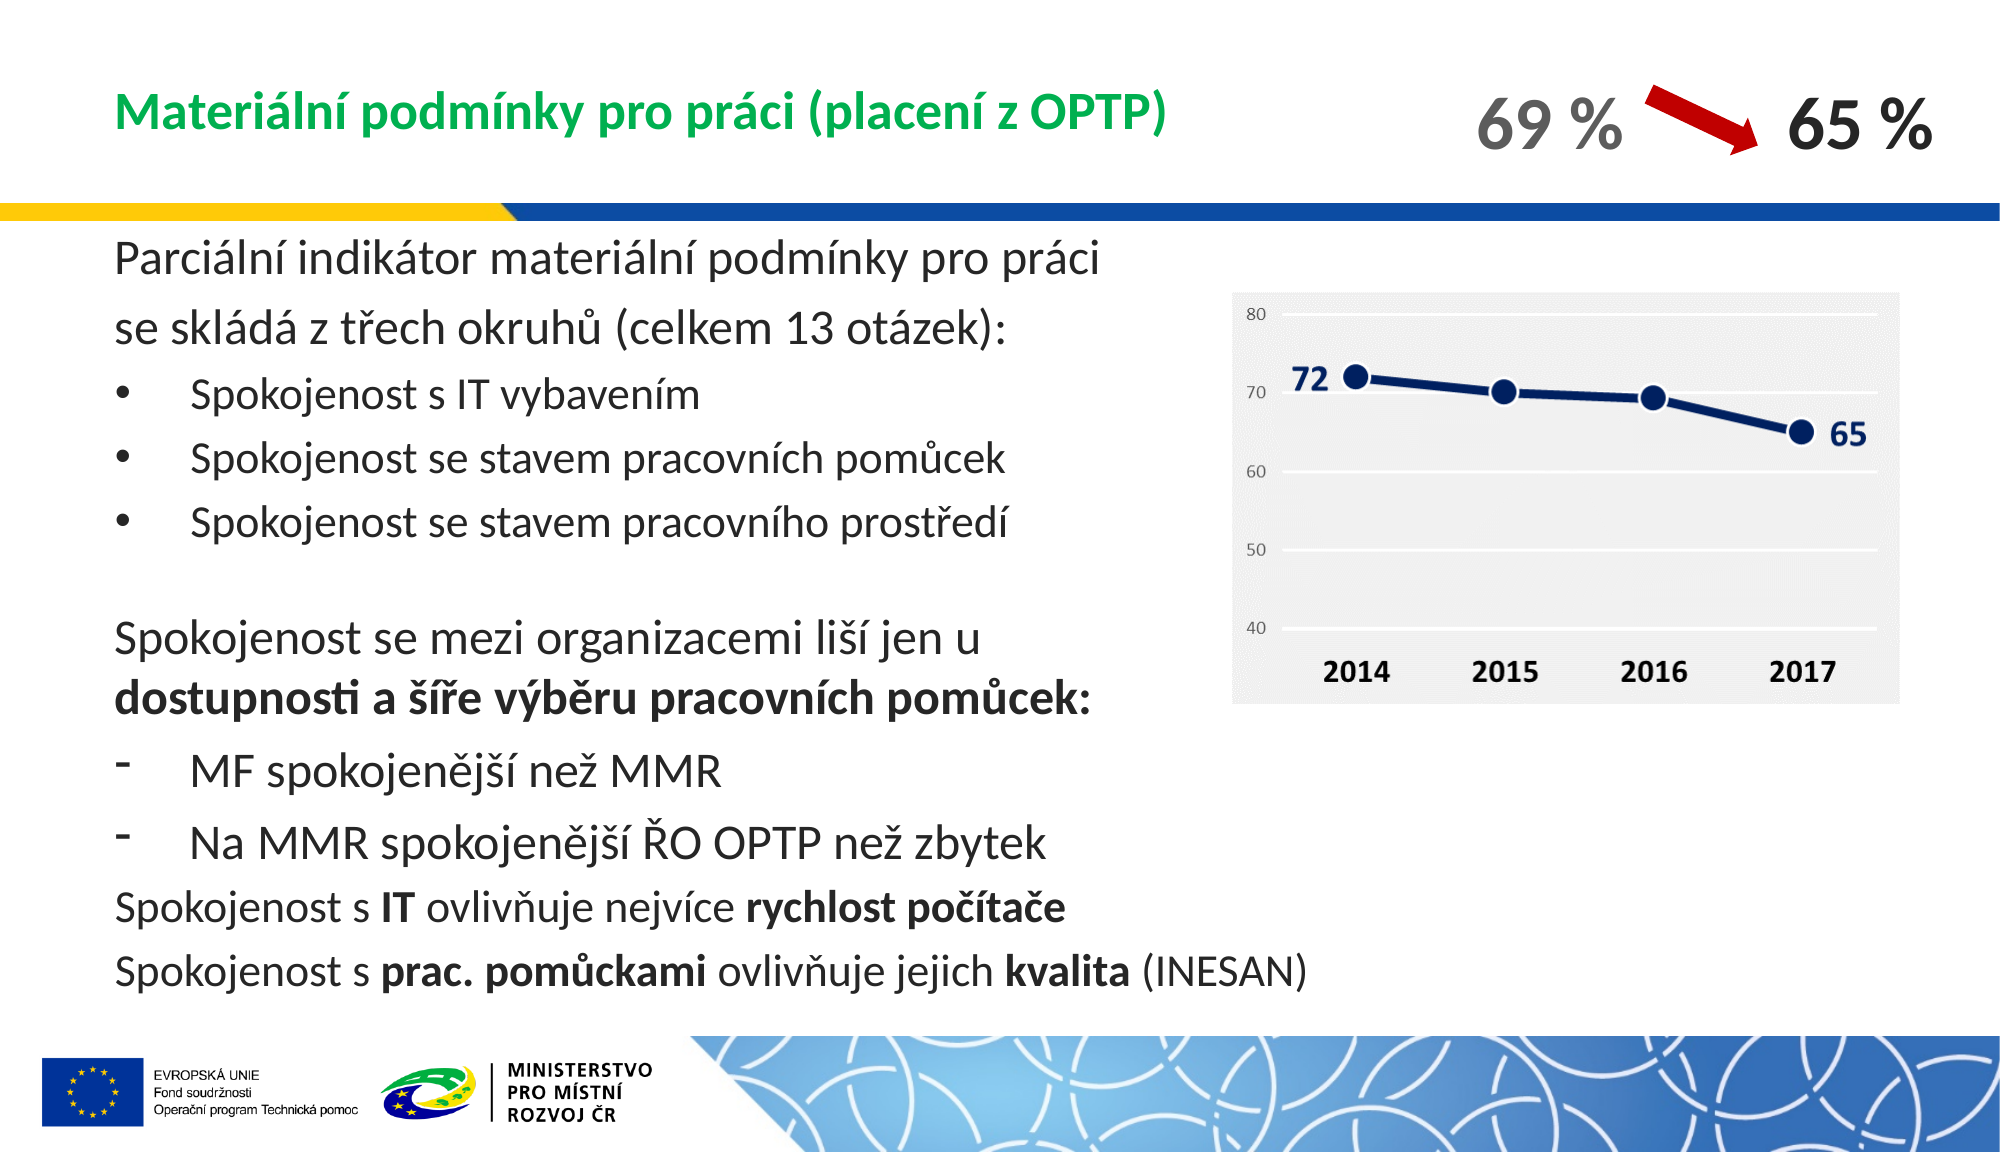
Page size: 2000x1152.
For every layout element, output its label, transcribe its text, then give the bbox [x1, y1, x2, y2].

picture [0, 203, 2000, 221]
list Parciální indikátor materiální podmínky pro práci se skládá z třech okruhů (celkem 13 otázek): Spokojenost s IT vybavením Spokojenost se stavem pracovních pomůcek Spokojenost se stavem pracovního prostředí Spokojenost s IT ovlivňuje nejvíce rychlost počítače Spokojenost s prac. pomůckami ovlivňuje jejich kvalita (INESAN) [99, 217, 1343, 1013]
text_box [1460, 66, 2000, 174]
title Materiální podmínky pro práci (placení z OPTP) [99, 67, 1458, 148]
text_box Spokojenost se mezi organizacemi liší jen u dostupnosti a šíře výběru pracovních pomůcek: MF spokojenější než MMR Na MMR spokojenější ŘO OPTP než zbytek [99, 597, 1211, 878]
picture [680, 1036, 2000, 1152]
picture [1232, 292, 1900, 704]
picture [19, 1035, 674, 1149]
